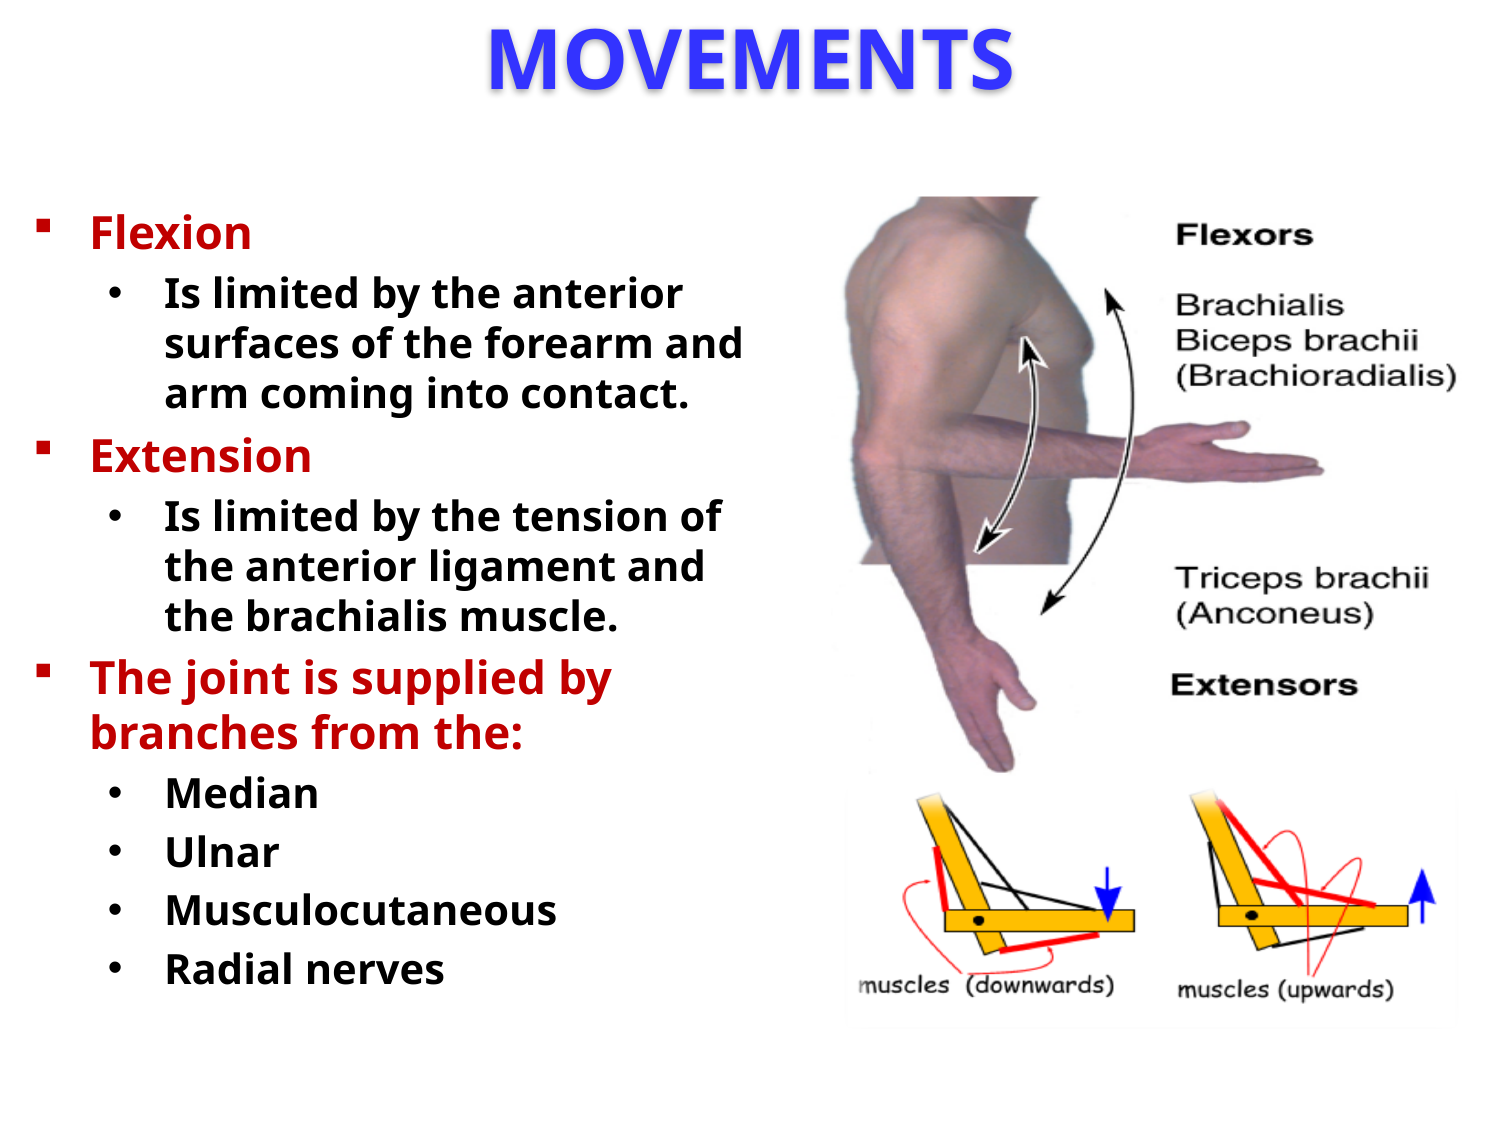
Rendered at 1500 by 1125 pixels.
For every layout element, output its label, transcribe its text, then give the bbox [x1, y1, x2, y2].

list Flexion Is limited by the anterior surfaces of the forearm and arm coming into contact. Extension Is limited by the tension of the anterior ligament and the brachialis muscle. The joint is supplied by branches from the: Median Ulnar Musculocutaneous Radial nerves [0, 194, 787, 1049]
picture [831, 174, 1495, 776]
title MOVEMENTS [0, 11, 1500, 114]
picture [844, 786, 1459, 1030]
